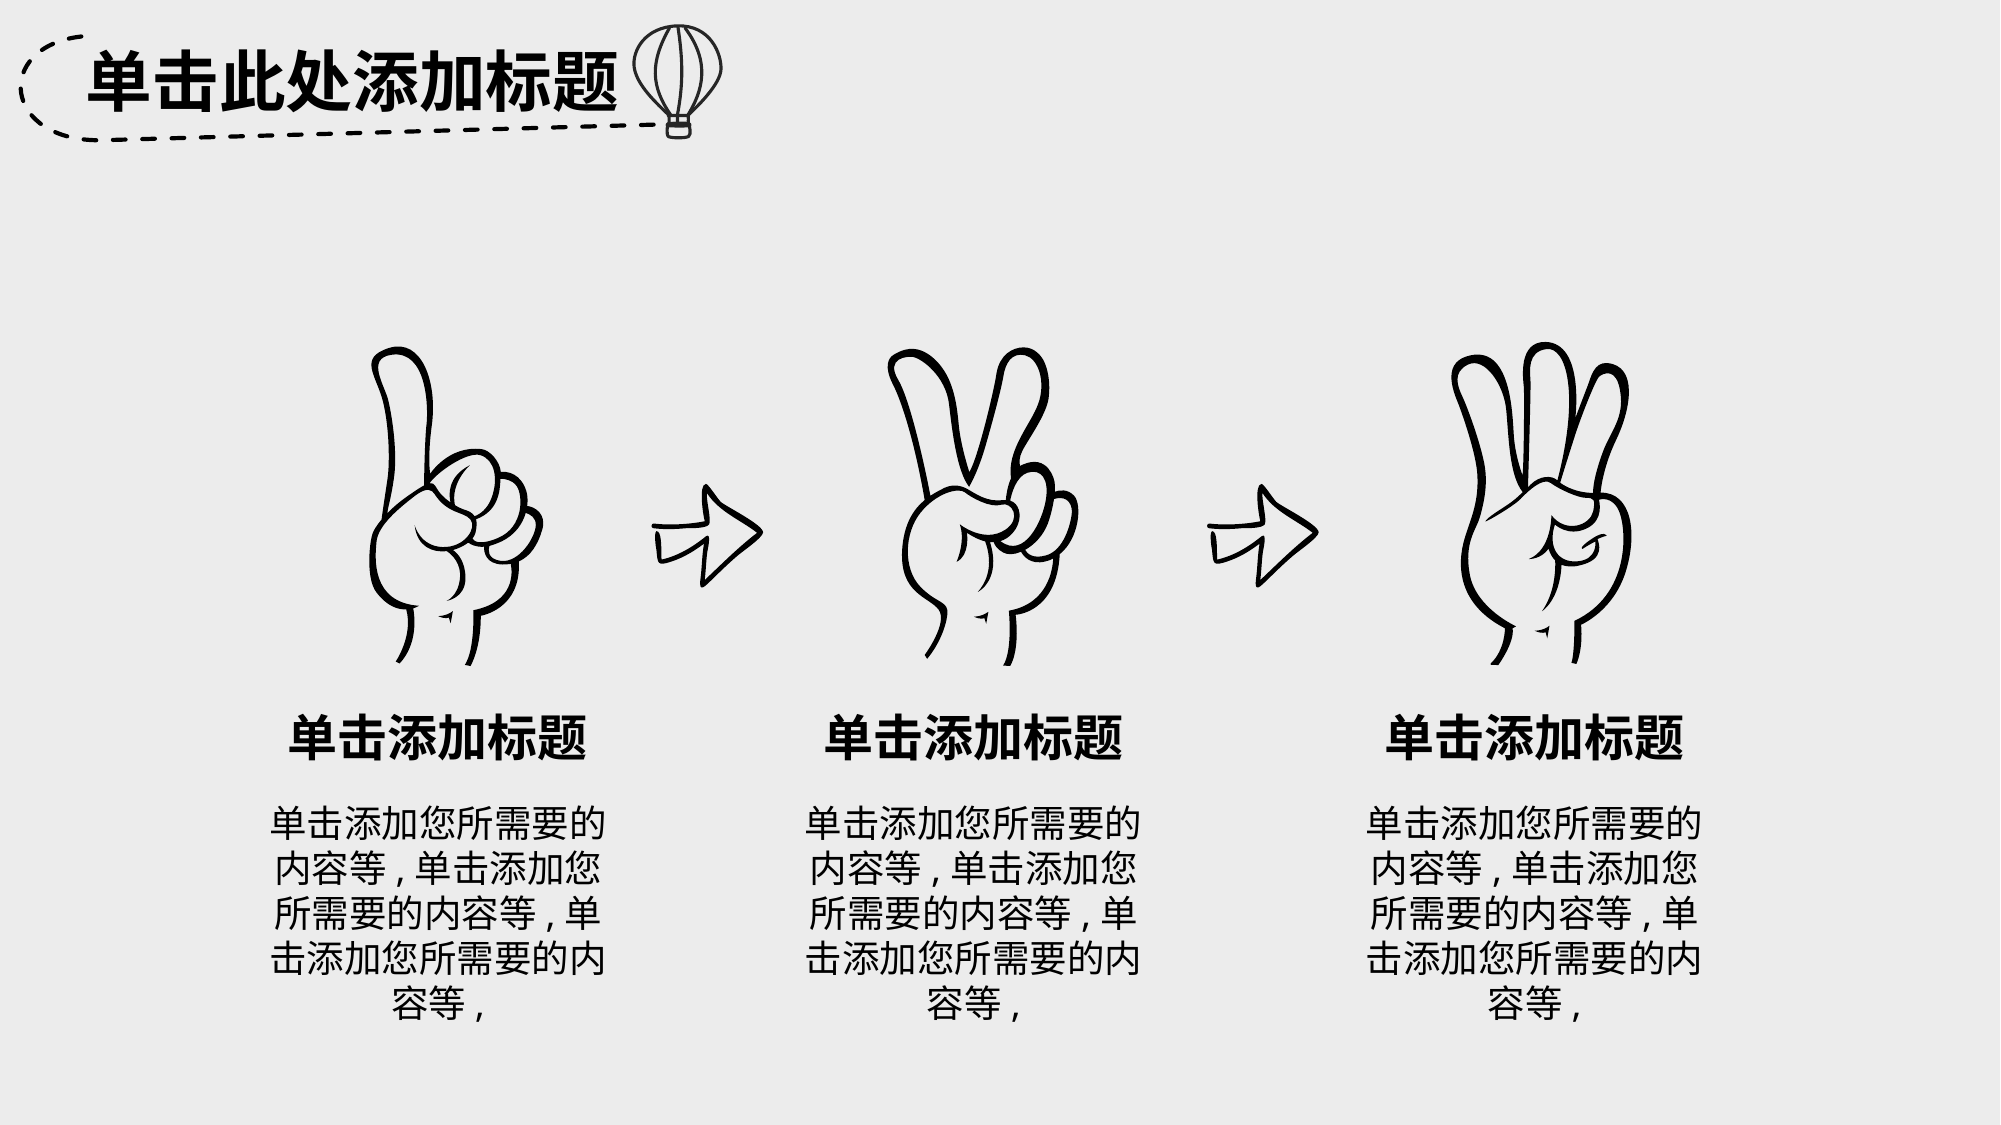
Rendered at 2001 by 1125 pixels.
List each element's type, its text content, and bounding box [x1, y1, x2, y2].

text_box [357, 337, 548, 666]
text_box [633, 25, 722, 138]
text_box 单击添加您所需要的内容等,单击添加您所需要的内容等,单击添加您所需要的内容等, [778, 792, 1169, 1032]
text_box 单击添加标题 [1369, 699, 1700, 774]
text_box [883, 341, 1083, 666]
text_box 单击此处添加标题 [70, 31, 633, 127]
text_box [1207, 483, 1319, 588]
text_box 单击添加您所需要的内容等,单击添加您所需要的内容等,单击添加您所需要的内容等, [1339, 792, 1730, 1032]
text_box 单击添加标题 [808, 699, 1139, 774]
text_box 单击添加标题 [273, 699, 603, 774]
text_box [1441, 341, 1638, 666]
text_box [19, 38, 570, 142]
text_box [651, 483, 764, 588]
text_box 单击添加您所需要的内容等,单击添加您所需要的内容等,单击添加您所需要的内容等, [243, 792, 633, 1032]
